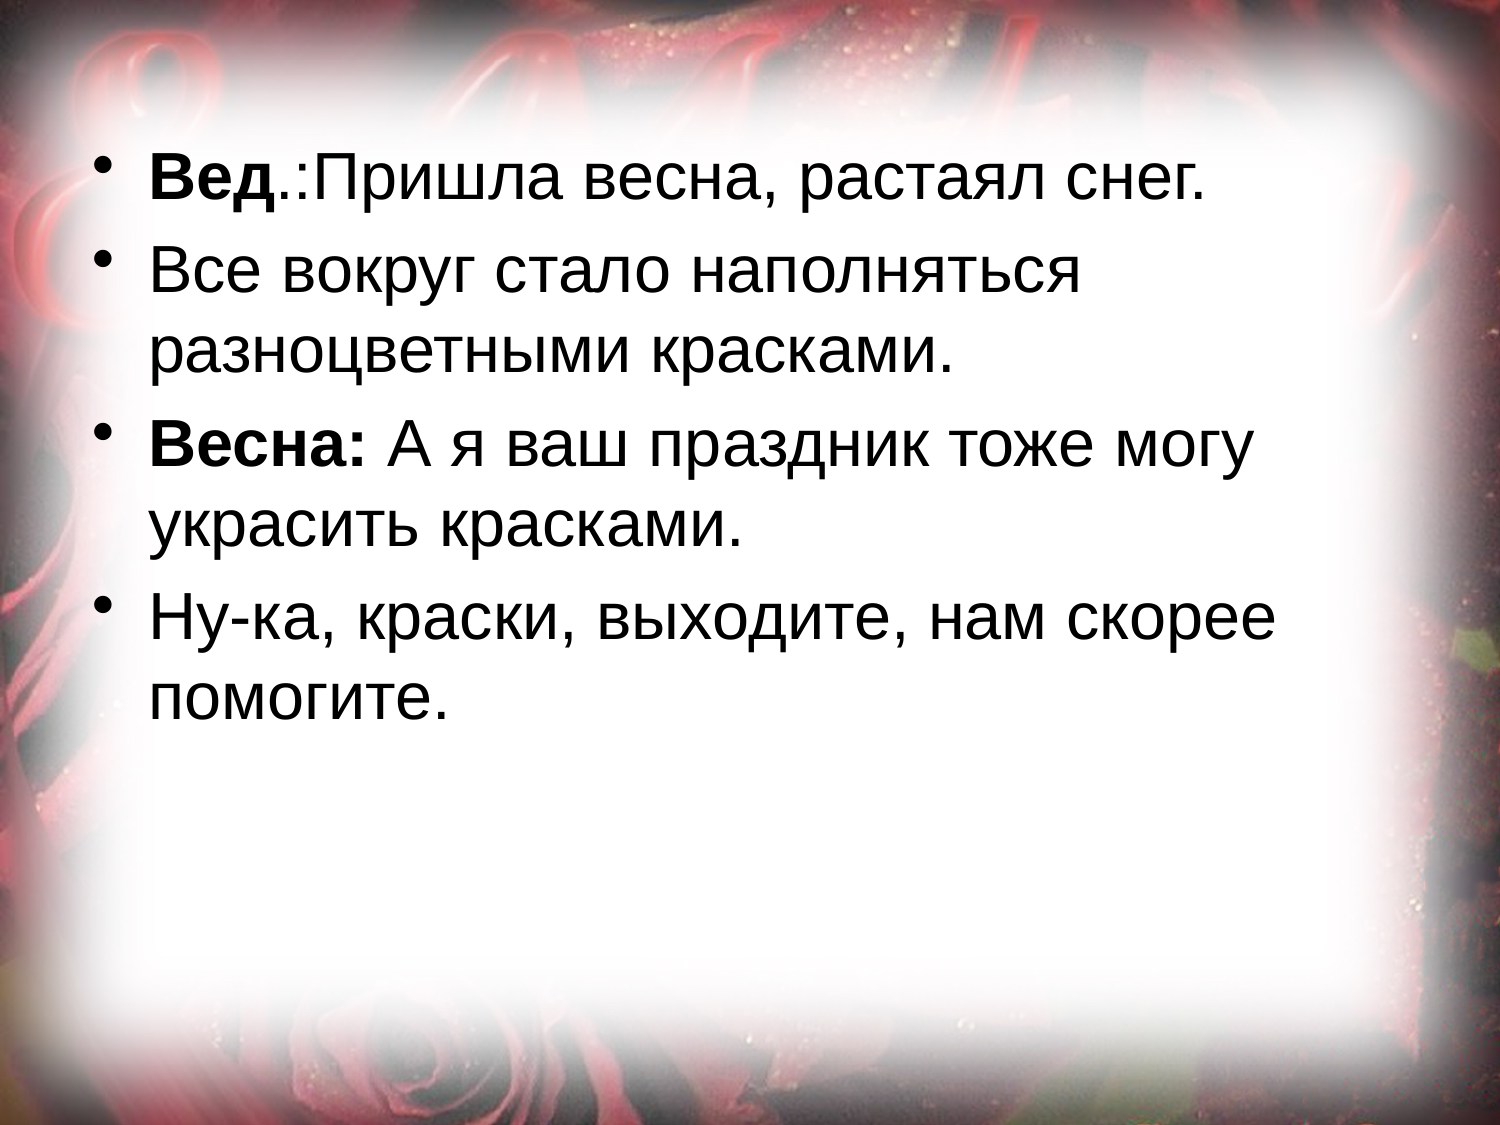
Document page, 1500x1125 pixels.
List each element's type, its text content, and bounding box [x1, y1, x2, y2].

list Вед.:Пришла весна, растаял снег. Все вокруг стало наполняться разноцветными красками. Весна: А я ваш праздник тоже могу украсить красками. Ну-ка, краски, выходите, нам скорее помогите. [76, 125, 1428, 1046]
picture [0, 0, 1500, 1125]
